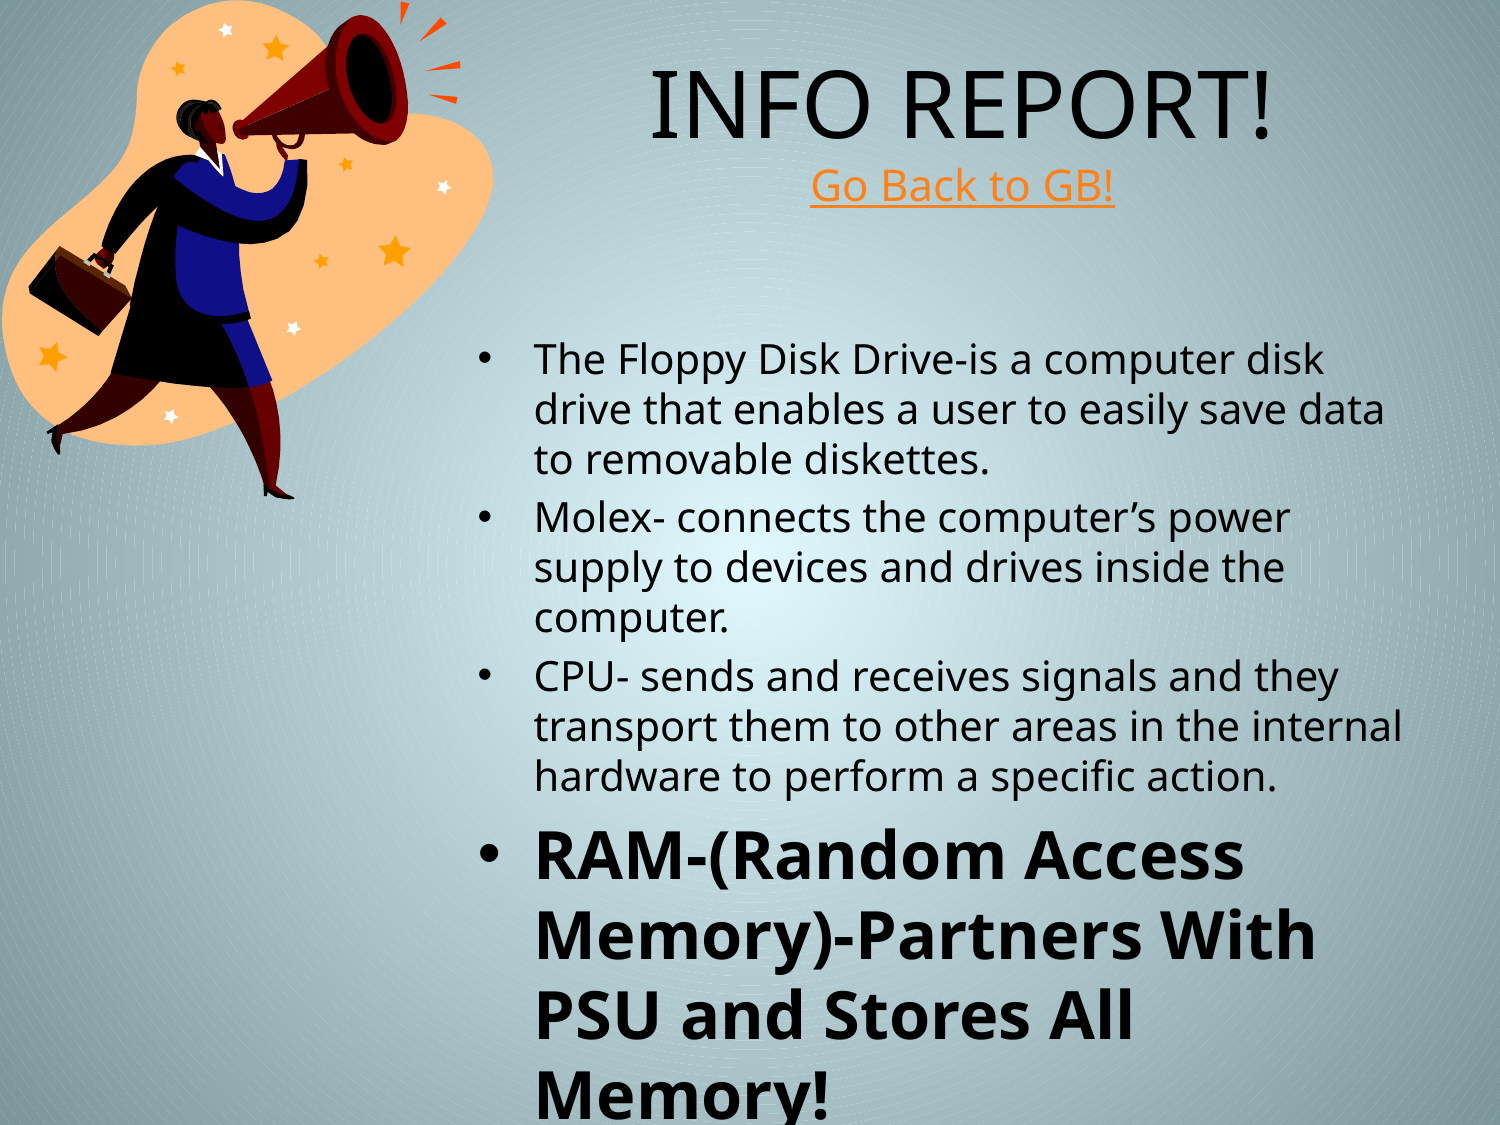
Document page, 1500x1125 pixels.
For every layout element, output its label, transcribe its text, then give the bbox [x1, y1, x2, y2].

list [0, 0, 496, 501]
list The Floppy Disk Drive-is a computer disk drive that enables a user to easily save data to removable diskettes. Molex- connects the computer’s power supply to devices and drives inside the computer. CPU- sends and receives signals and they transport them to other areas in the internal hardware to perform a specific action. RAM-(Random Access Memory)-Partners With PSU and Stores All Memory! [462, 324, 1425, 1125]
title INFO REPORT! Go Back to GB! [500, 37, 1425, 225]
